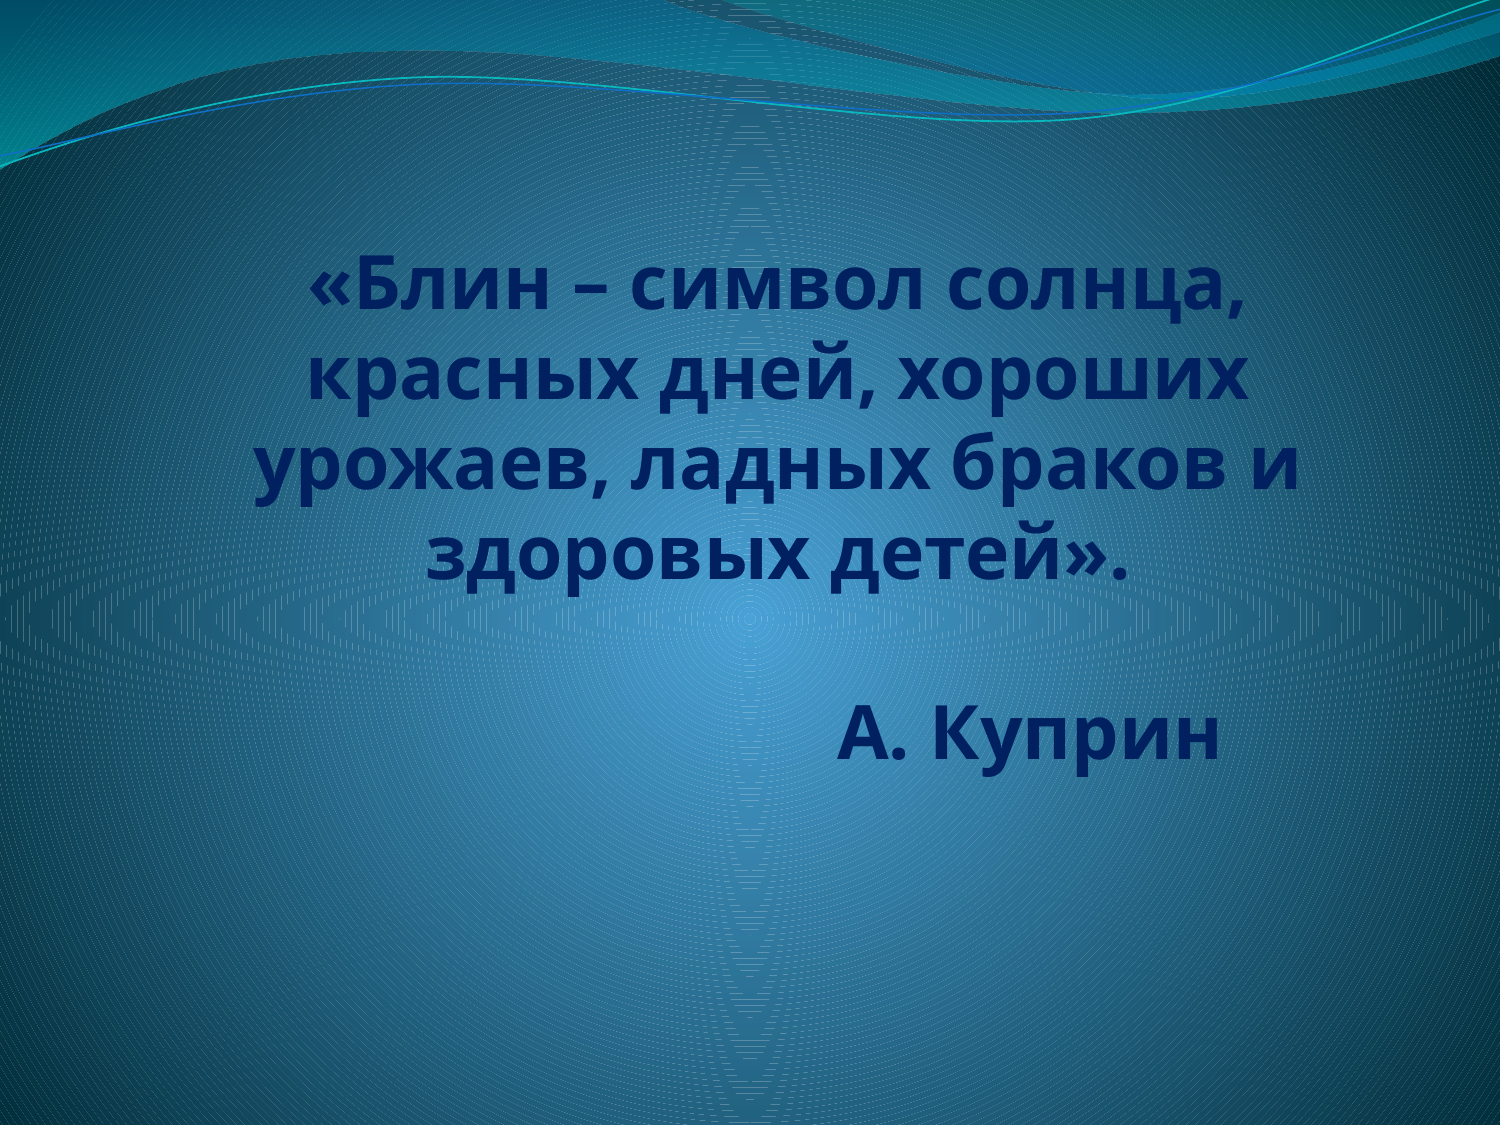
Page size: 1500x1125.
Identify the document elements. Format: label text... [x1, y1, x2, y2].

title «Блин – символ солнца, красных дней, хороших урожаев, ладных браков и здоровых детей». А. Куприн [135, 184, 1424, 776]
